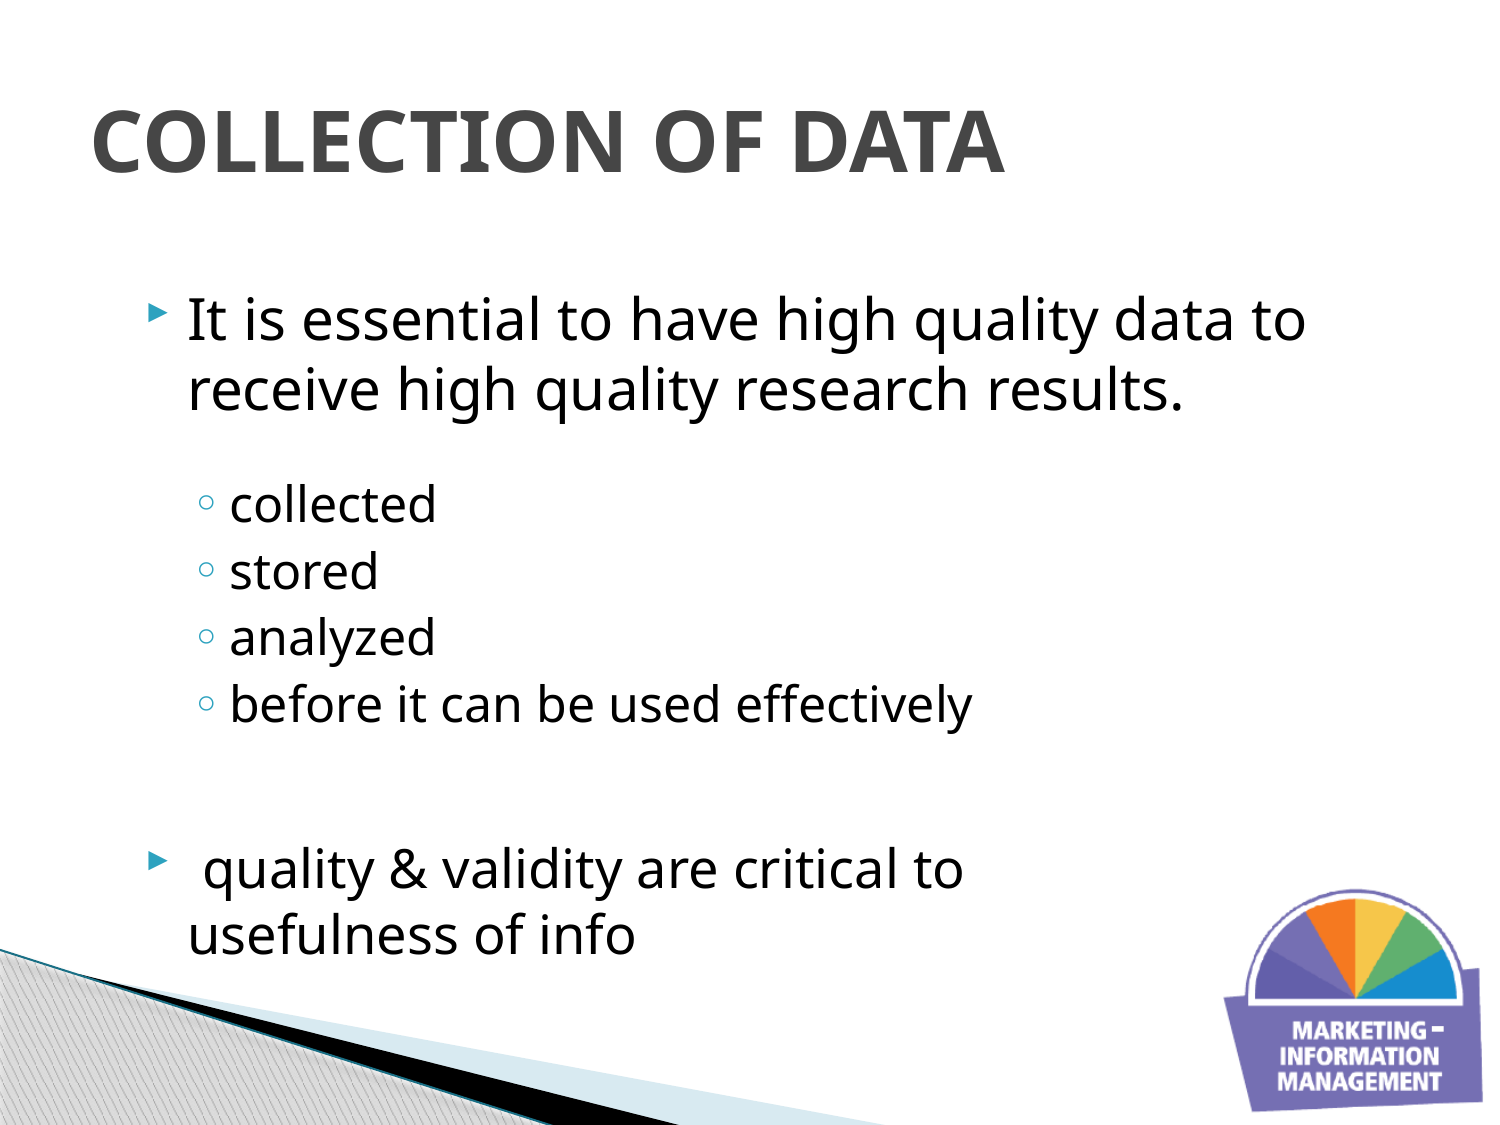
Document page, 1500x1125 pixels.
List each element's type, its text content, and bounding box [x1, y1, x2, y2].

list It is essential to have high quality data to receive high quality research results. collected stored analyzed before it can be used effectively quality & validity are critical to usefulness of info [112, 275, 1438, 1013]
picture [1197, 877, 1500, 1125]
title COLLECTION OF DATA [75, 45, 1425, 233]
